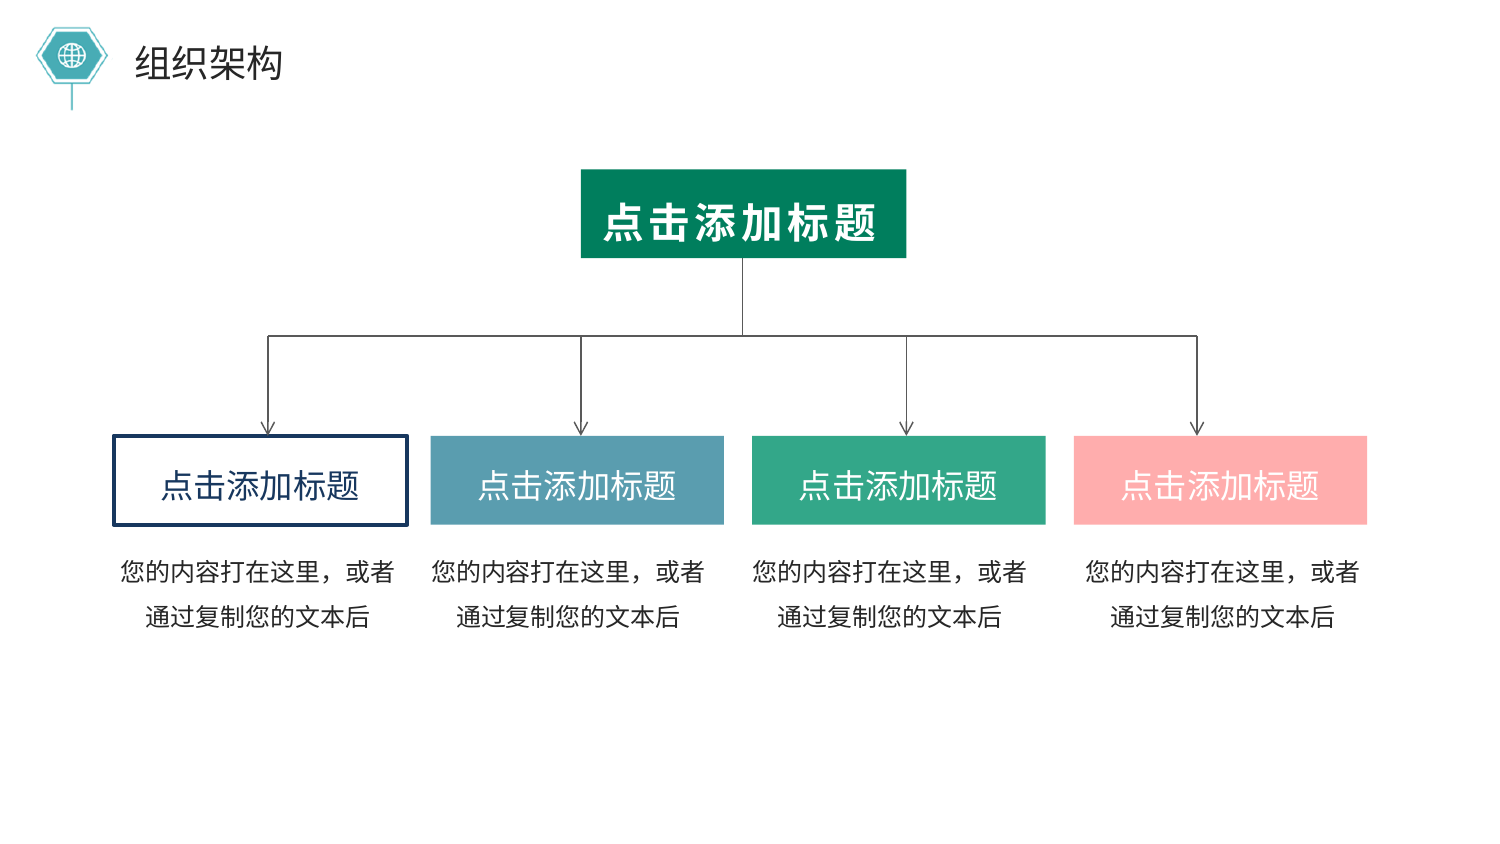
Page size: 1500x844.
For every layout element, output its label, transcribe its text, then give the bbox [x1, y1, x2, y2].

text_box 您的内容打在这里，或者通过复制您的文本后 [1067, 533, 1379, 639]
text_box 您的内容打在这里，或者通过复制您的文本后 [734, 533, 1046, 639]
text_box [580, 169, 907, 187]
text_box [143, 189, 1338, 514]
picture [29, 20, 113, 115]
text_box 您的内容打在这里，或者通过复制您的文本后 [413, 533, 724, 639]
text_box [112, 434, 409, 527]
text_box 组织架构 [119, 32, 300, 93]
text_box [1073, 435, 1368, 525]
text_box 您的内容打在这里，或者通过复制您的文本后 [102, 533, 413, 639]
